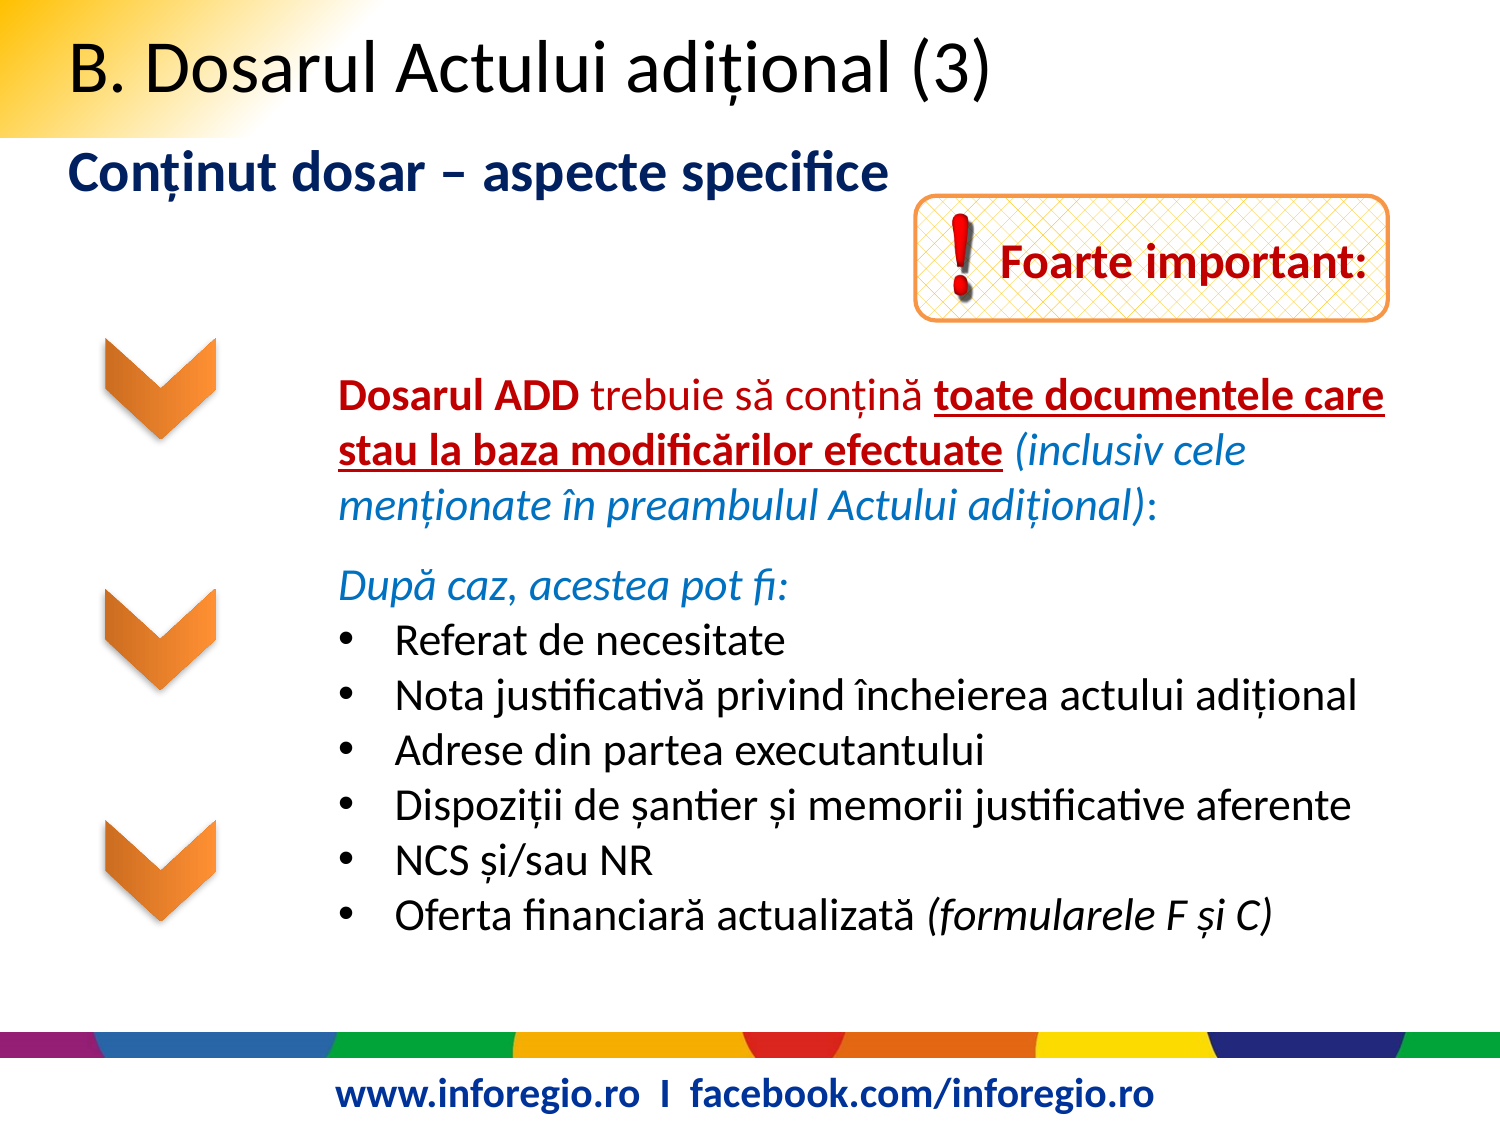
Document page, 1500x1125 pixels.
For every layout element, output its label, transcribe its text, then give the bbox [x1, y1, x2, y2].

picture [926, 209, 995, 307]
text_box [105, 338, 217, 440]
text_box [105, 820, 217, 922]
title B. Dosarul Actului adițional (3) [53, 0, 1447, 125]
text_box Foarte important: [913, 193, 1390, 323]
text_box Dosarul ADD trebuie să conțină toate documentele care stau la baza modificărilor efectuate (inclusiv cele menționate în preambulul Actului adițional): După caz, acestea pot fi: Referat de necesitate Nota justificativă privind încheierea actului adițional Adrese din partea executantului Dispoziții de șantier și memorii justificative aferente NCS și/sau NR Oferta financiară actualizată (formularele F și C) [291, 324, 1462, 1002]
list Conținut dosar – aspecte specifice [53, 125, 1447, 1005]
picture [0, 1032, 1500, 1058]
text_box [104, 588, 216, 690]
